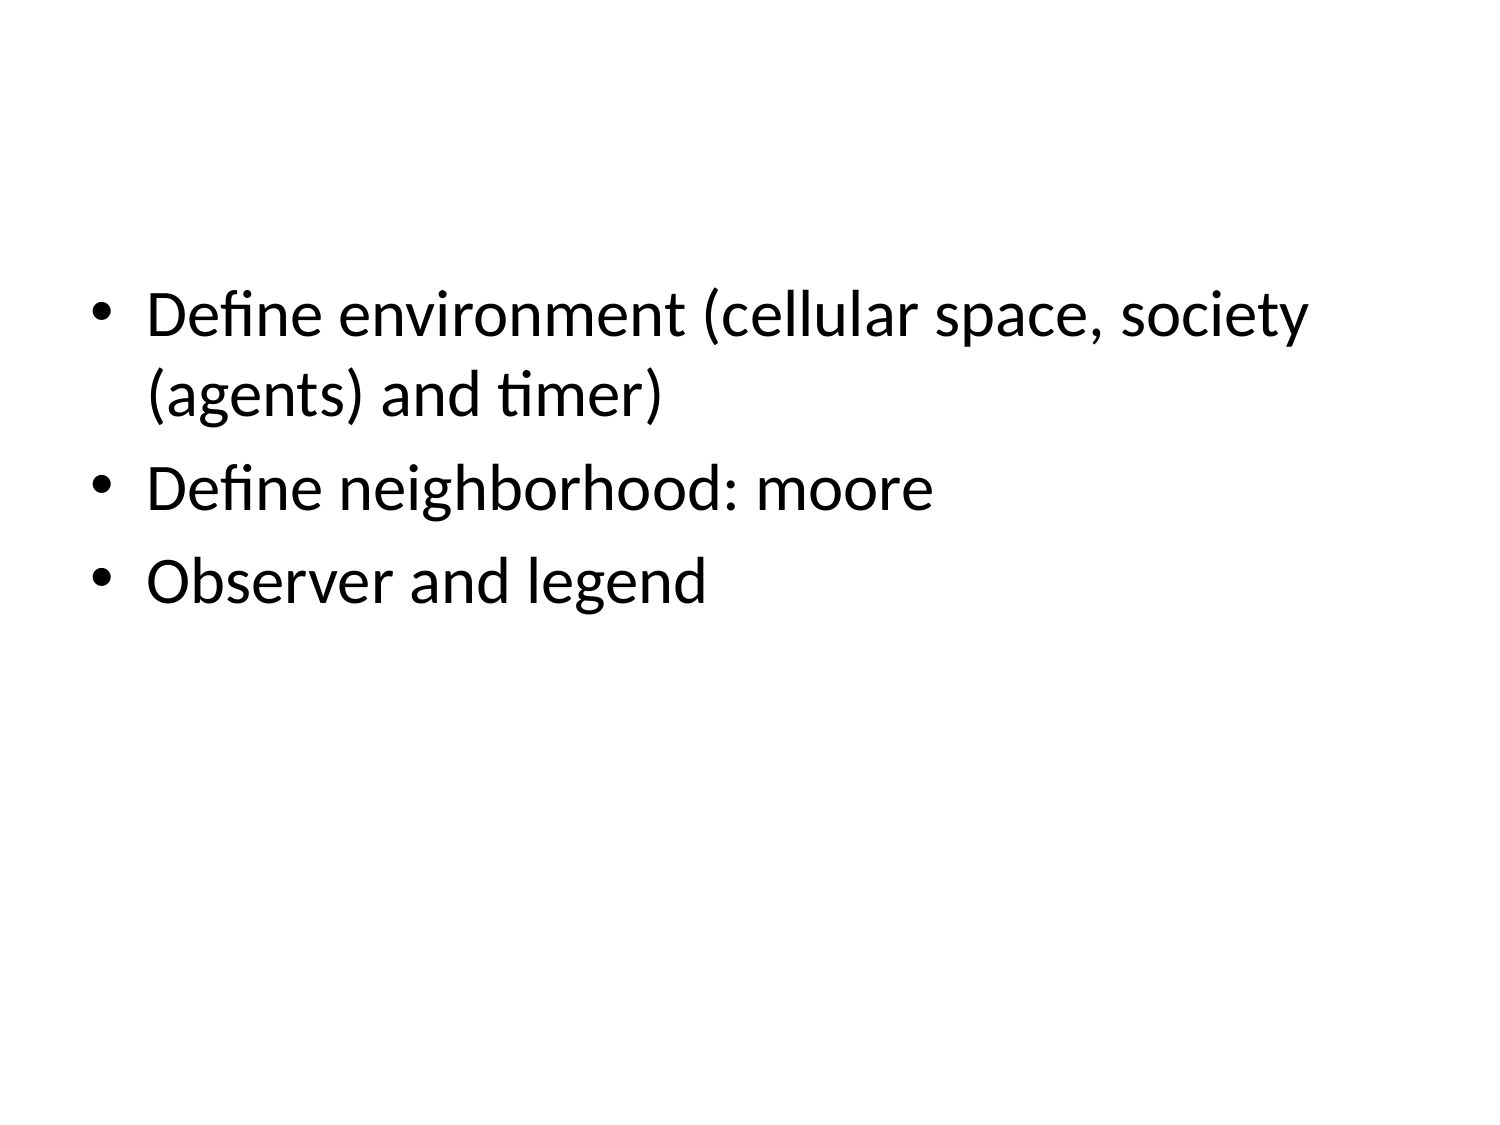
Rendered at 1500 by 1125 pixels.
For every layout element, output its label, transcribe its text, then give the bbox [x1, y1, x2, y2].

list Define environment (cellular space, society (agents) and timer) Define neighborhood: moore Observer and legend [75, 262, 1425, 1005]
